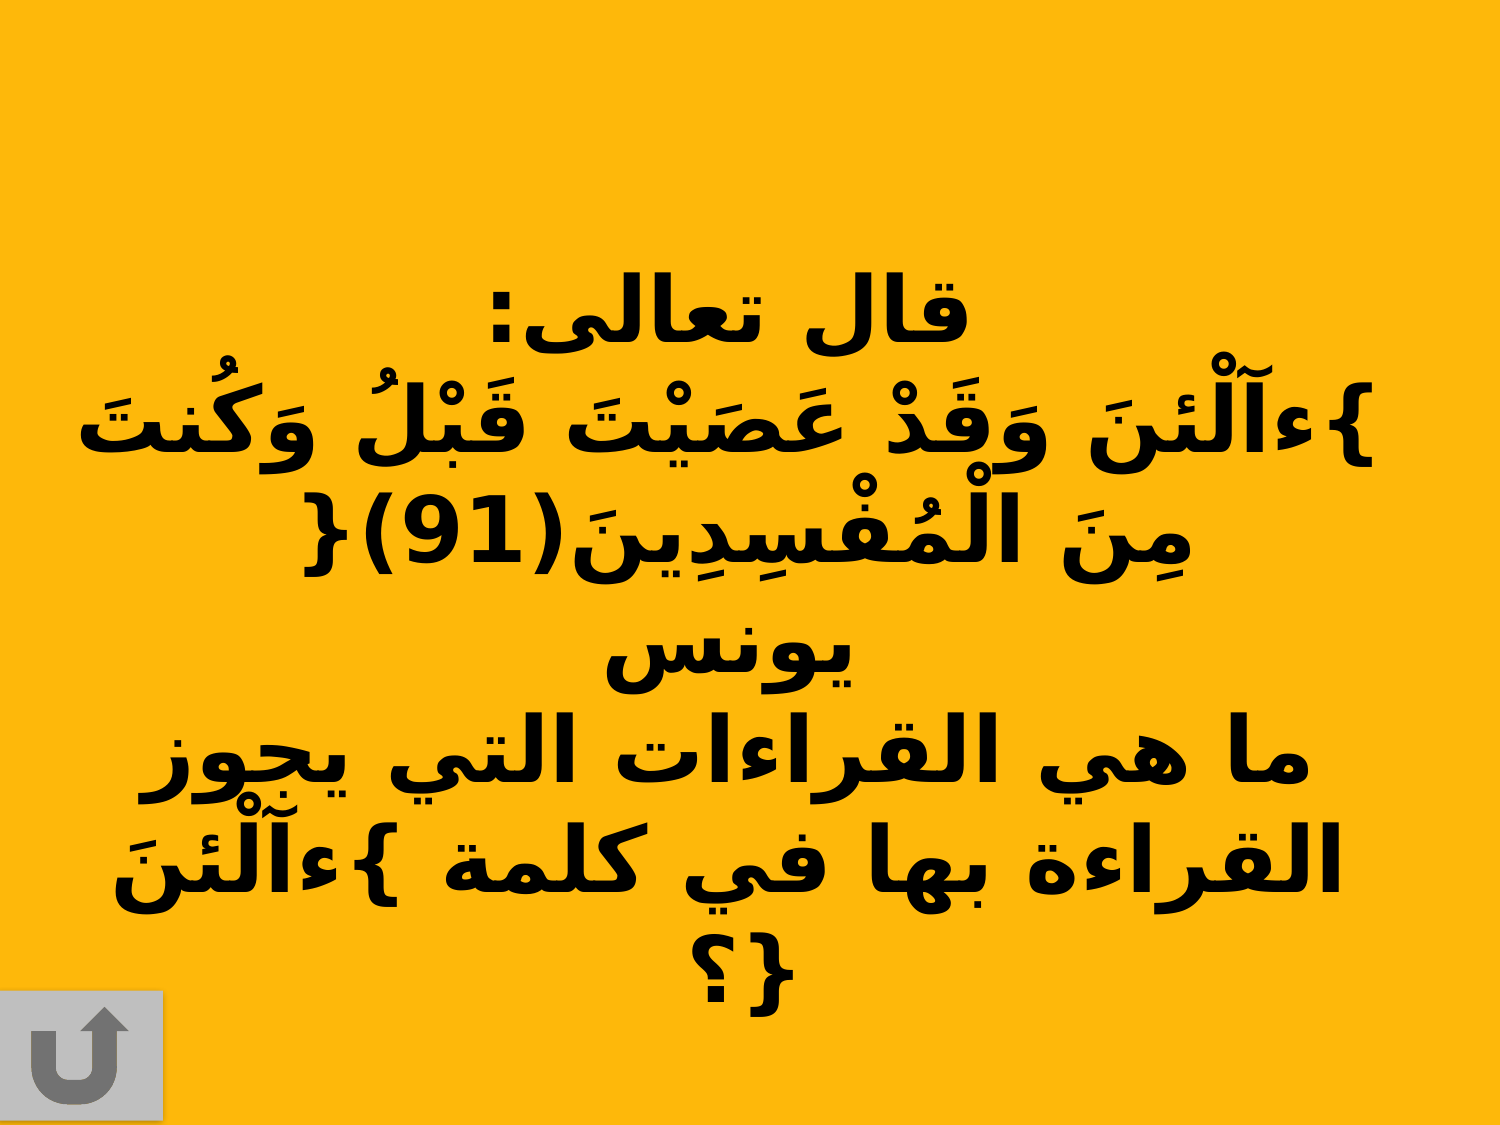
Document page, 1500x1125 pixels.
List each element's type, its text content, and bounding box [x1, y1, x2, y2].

text_box قال تعالى: }ءآلْئنَ وَقَدْ عَصَيْتَ قَبْلُ وَكُنتَ مِنَ الْمُفْسِدِينَ(91){ يونس ما هي القراءات التي يجوز القراءة بها في كلمة }ءآلْئنَ {؟ [41, 243, 1418, 1028]
text_box [0, 990, 163, 1121]
